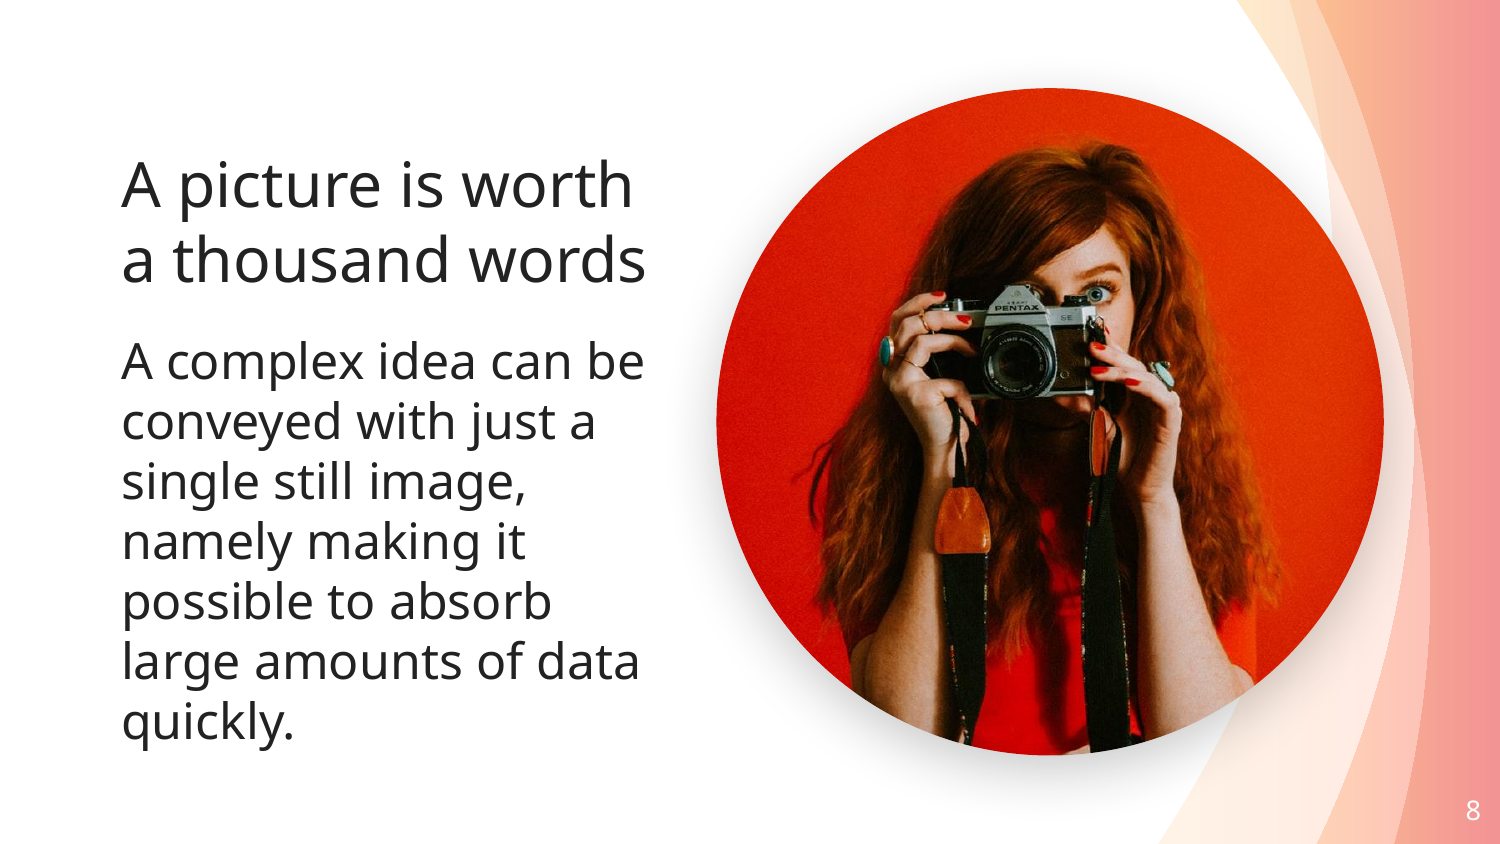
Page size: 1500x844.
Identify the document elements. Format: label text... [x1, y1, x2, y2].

picture [716, 87, 1384, 756]
title A picture is worth a thousand words [121, 172, 665, 295]
slide_number ‹#› [1391, 779, 1482, 844]
list A complex idea can be conveyed with just a single still image, namely making it possible to absorb large amounts of data quickly. [121, 329, 665, 711]
